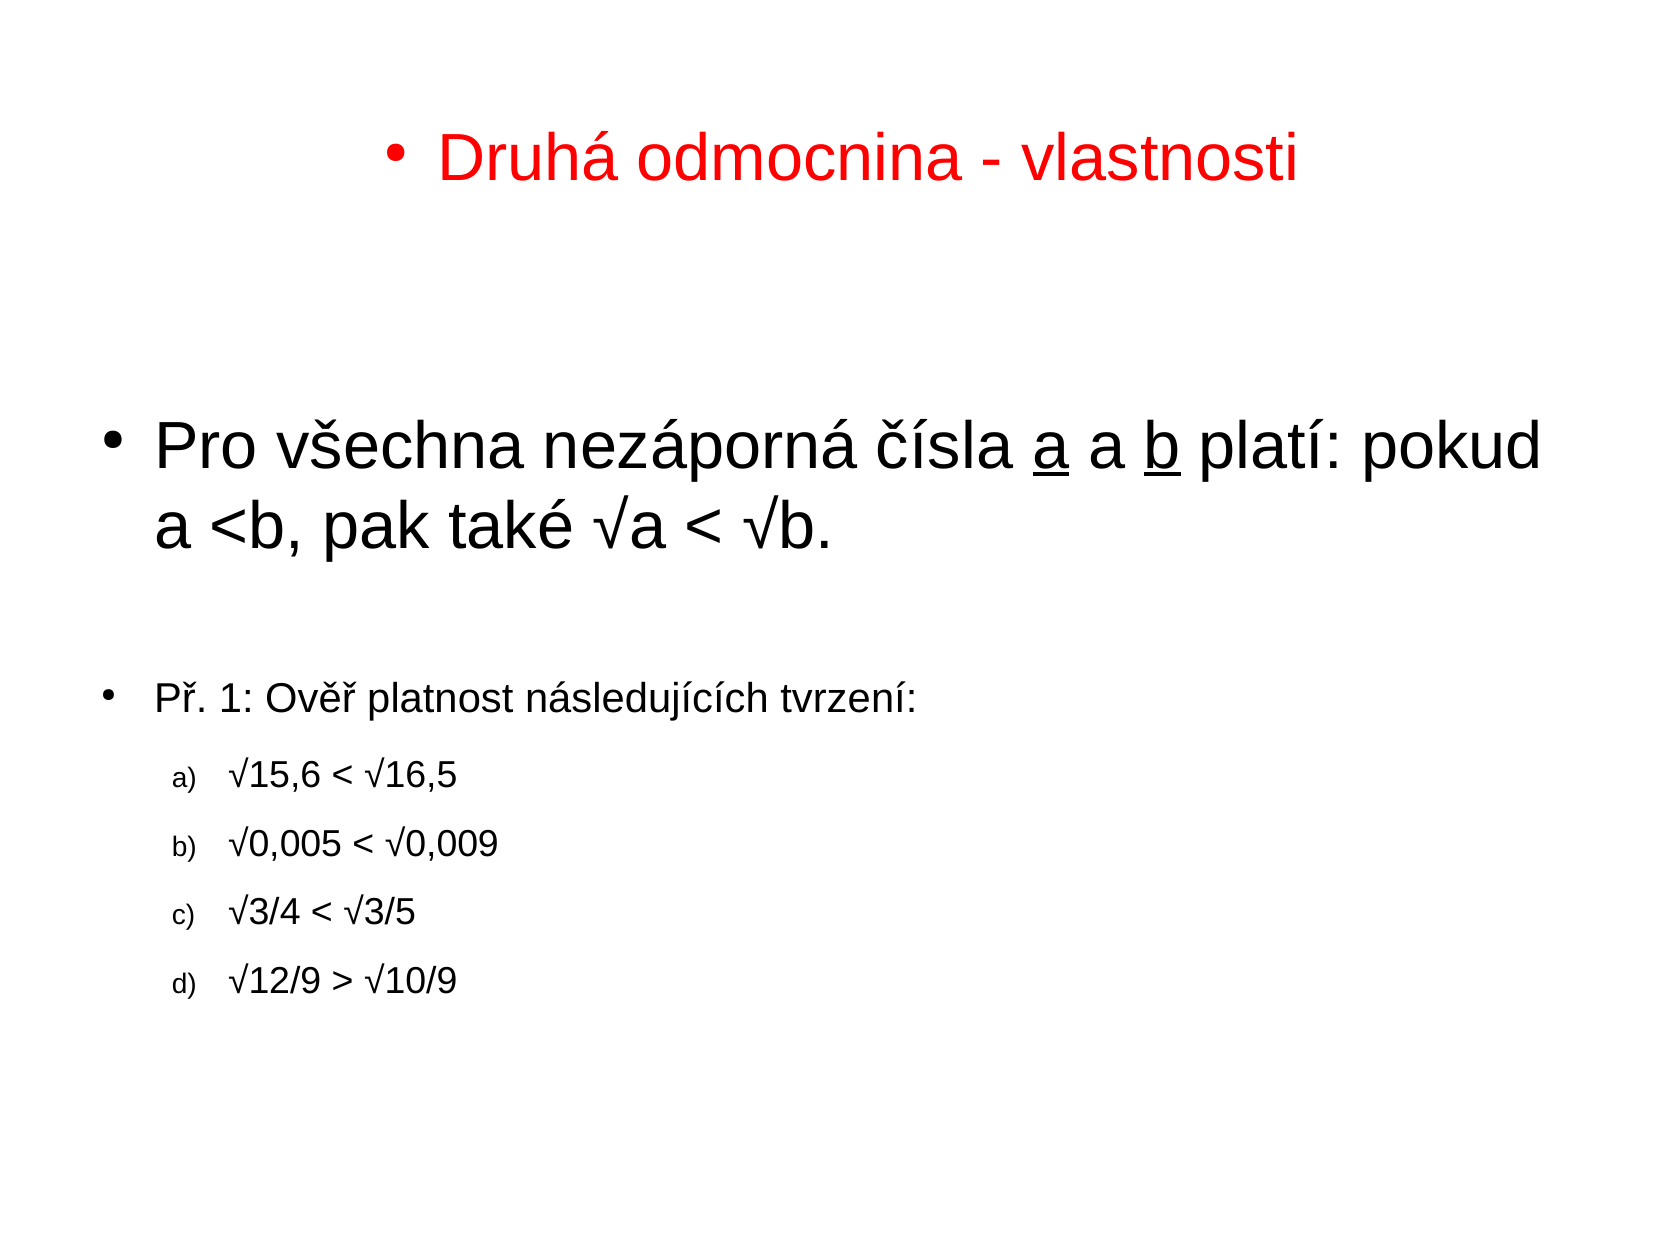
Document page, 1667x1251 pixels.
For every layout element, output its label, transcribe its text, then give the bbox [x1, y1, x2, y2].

list Pro všechna nezáporná čísla a a b platí: pokud a <b, pak také √a < √b. Př. 1: Ověř platnost následujících tvrzení: √15,6 < √16,5 √0,005 < √0,009 √3/4 < √3/5 √12/9 > √10/9 [83, 292, 1550, 1018]
title Druhá odmocnina - vlastnosti [83, 49, 1584, 259]
